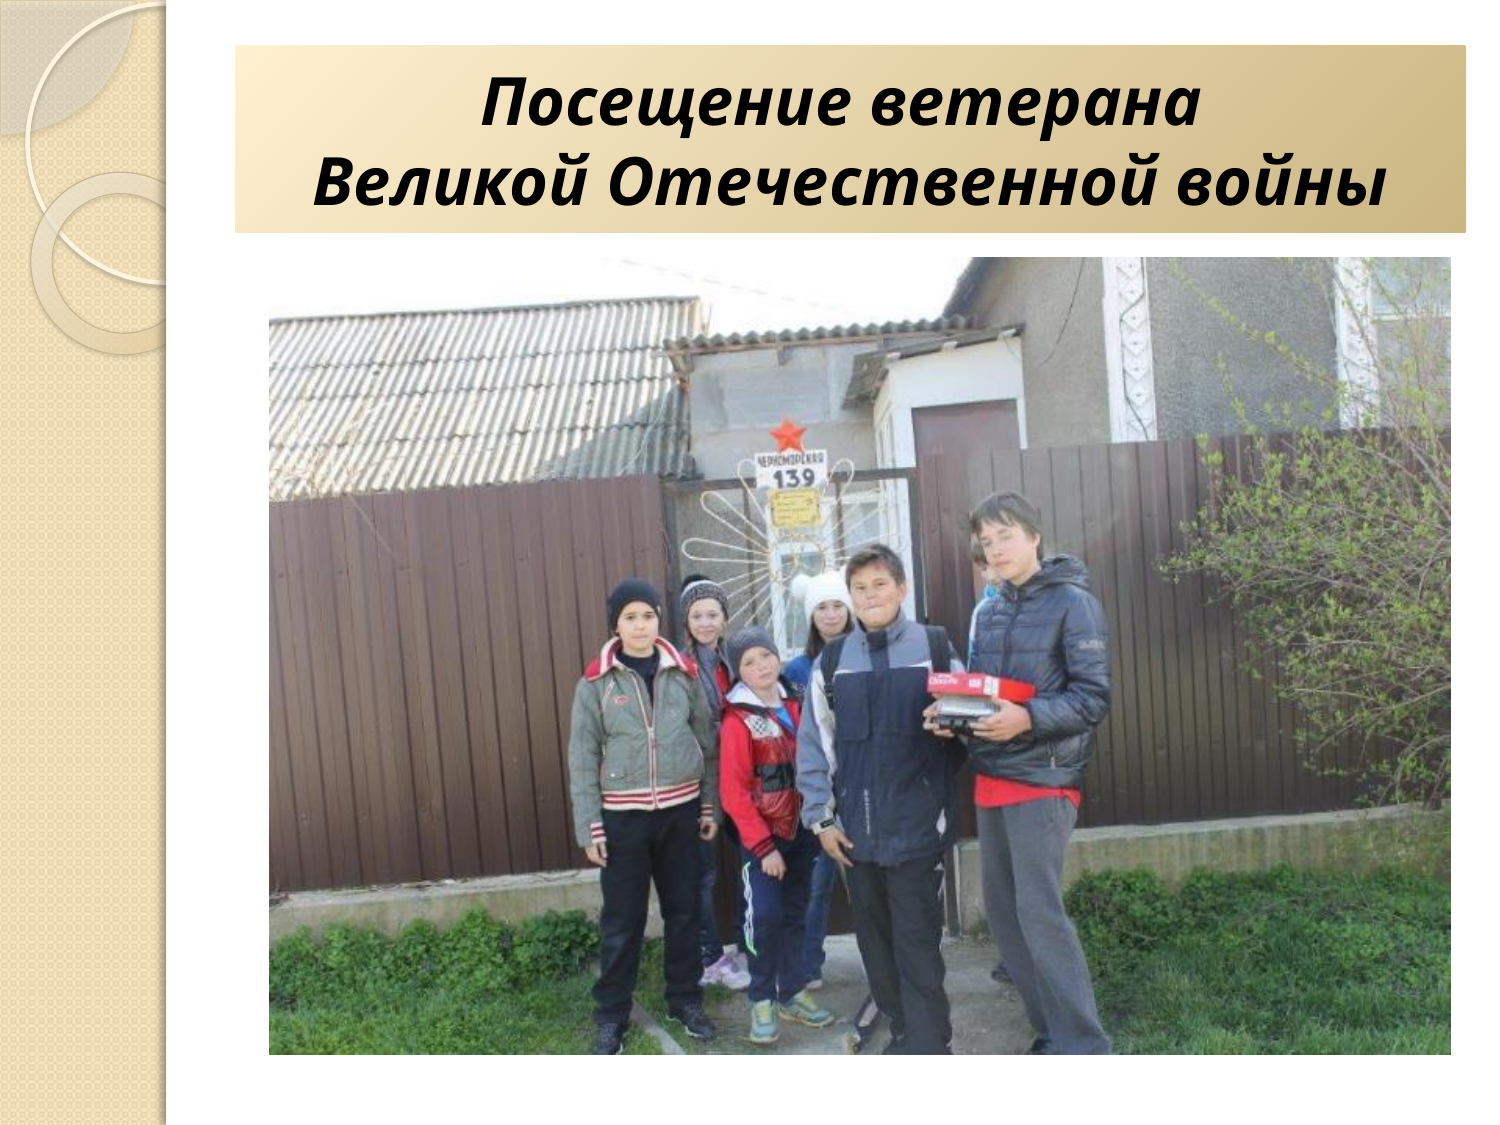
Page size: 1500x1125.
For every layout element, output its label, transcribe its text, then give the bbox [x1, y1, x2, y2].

title Посещение ветерана Великой Отечественной войны [235, 45, 1466, 233]
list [269, 257, 1451, 1055]
